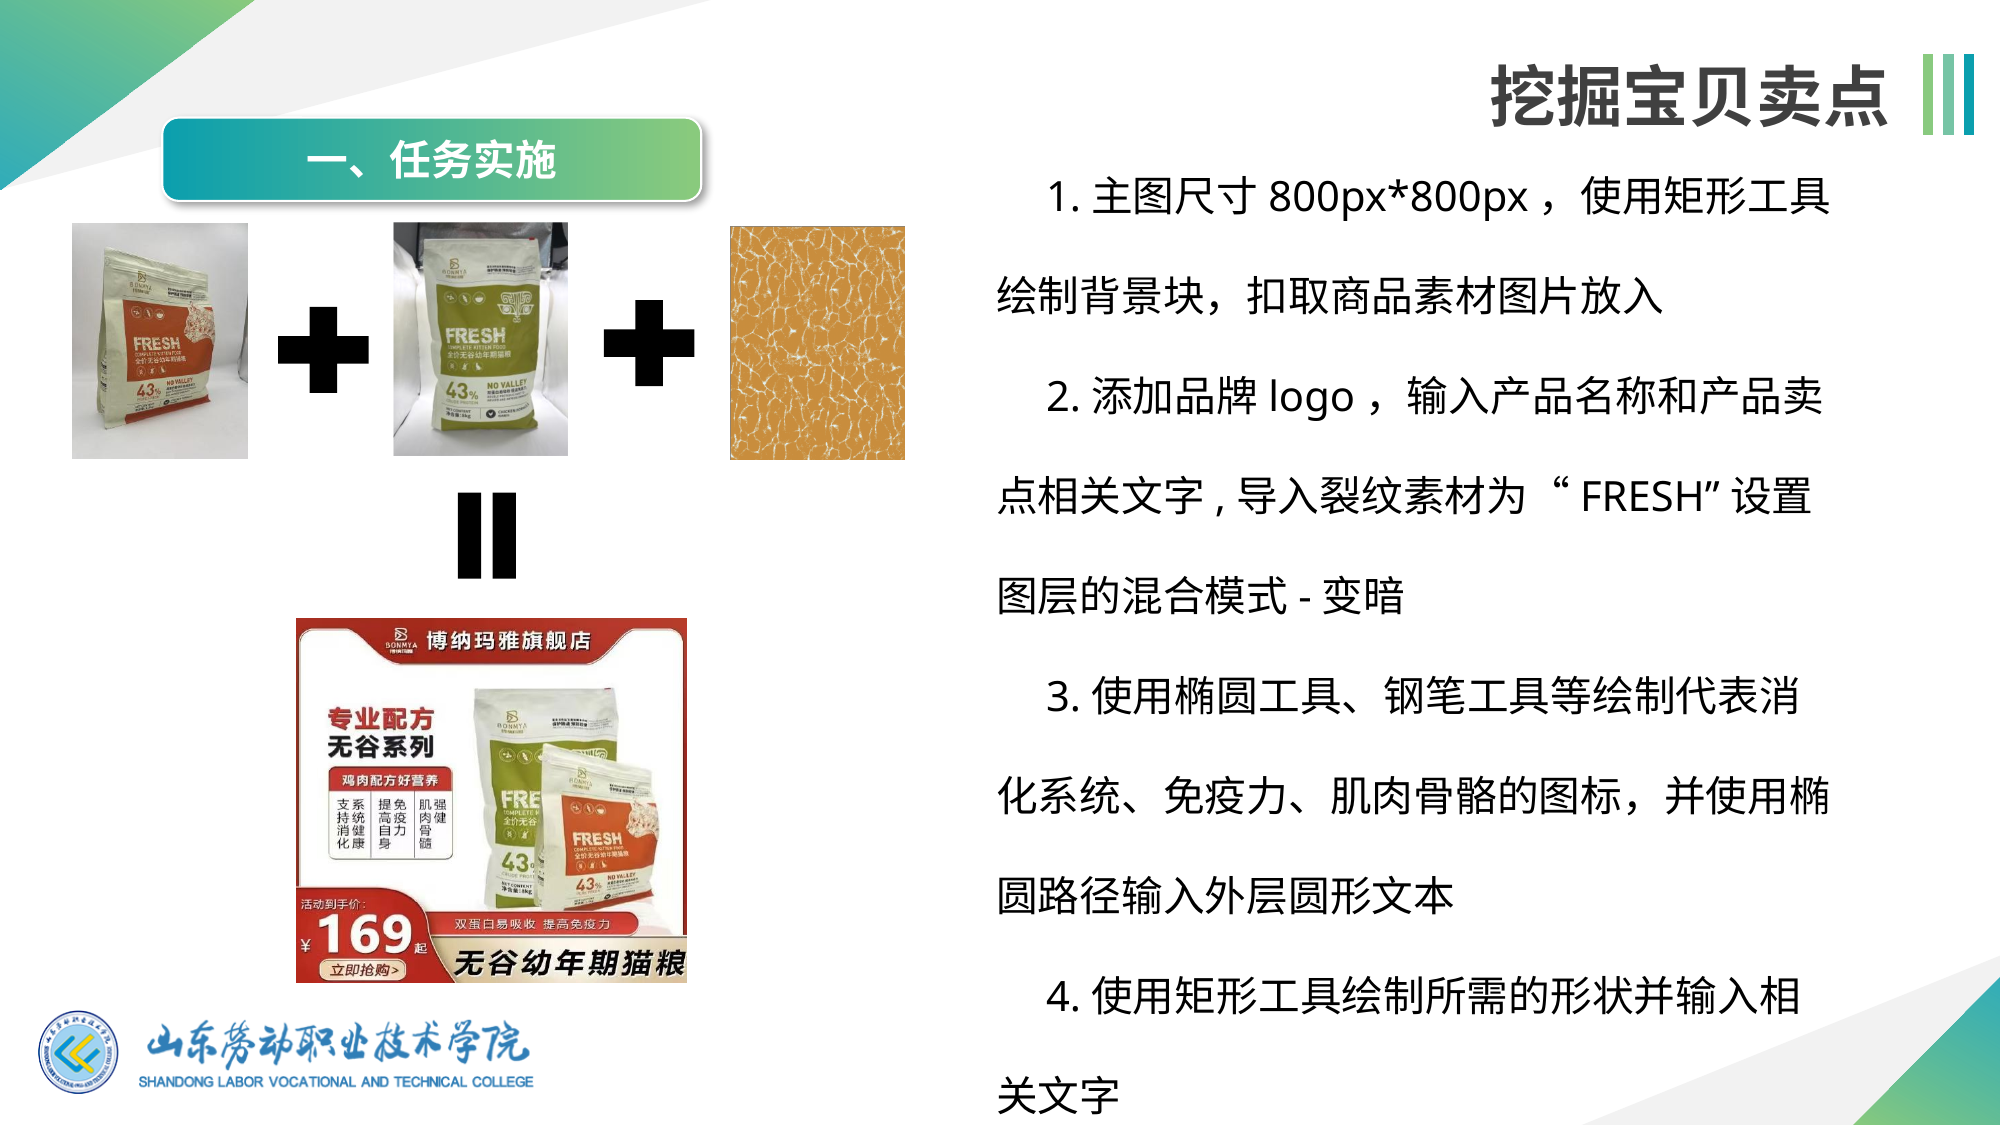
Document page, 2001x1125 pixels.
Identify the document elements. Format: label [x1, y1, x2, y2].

picture [364, 251, 597, 427]
picture [71, 223, 248, 459]
picture [295, 617, 688, 984]
picture [38, 1010, 550, 1094]
text_box [0, 0, 2000, 1125]
picture [730, 226, 905, 460]
text_box [1928, 54, 1969, 136]
text_box [38, 117, 825, 201]
